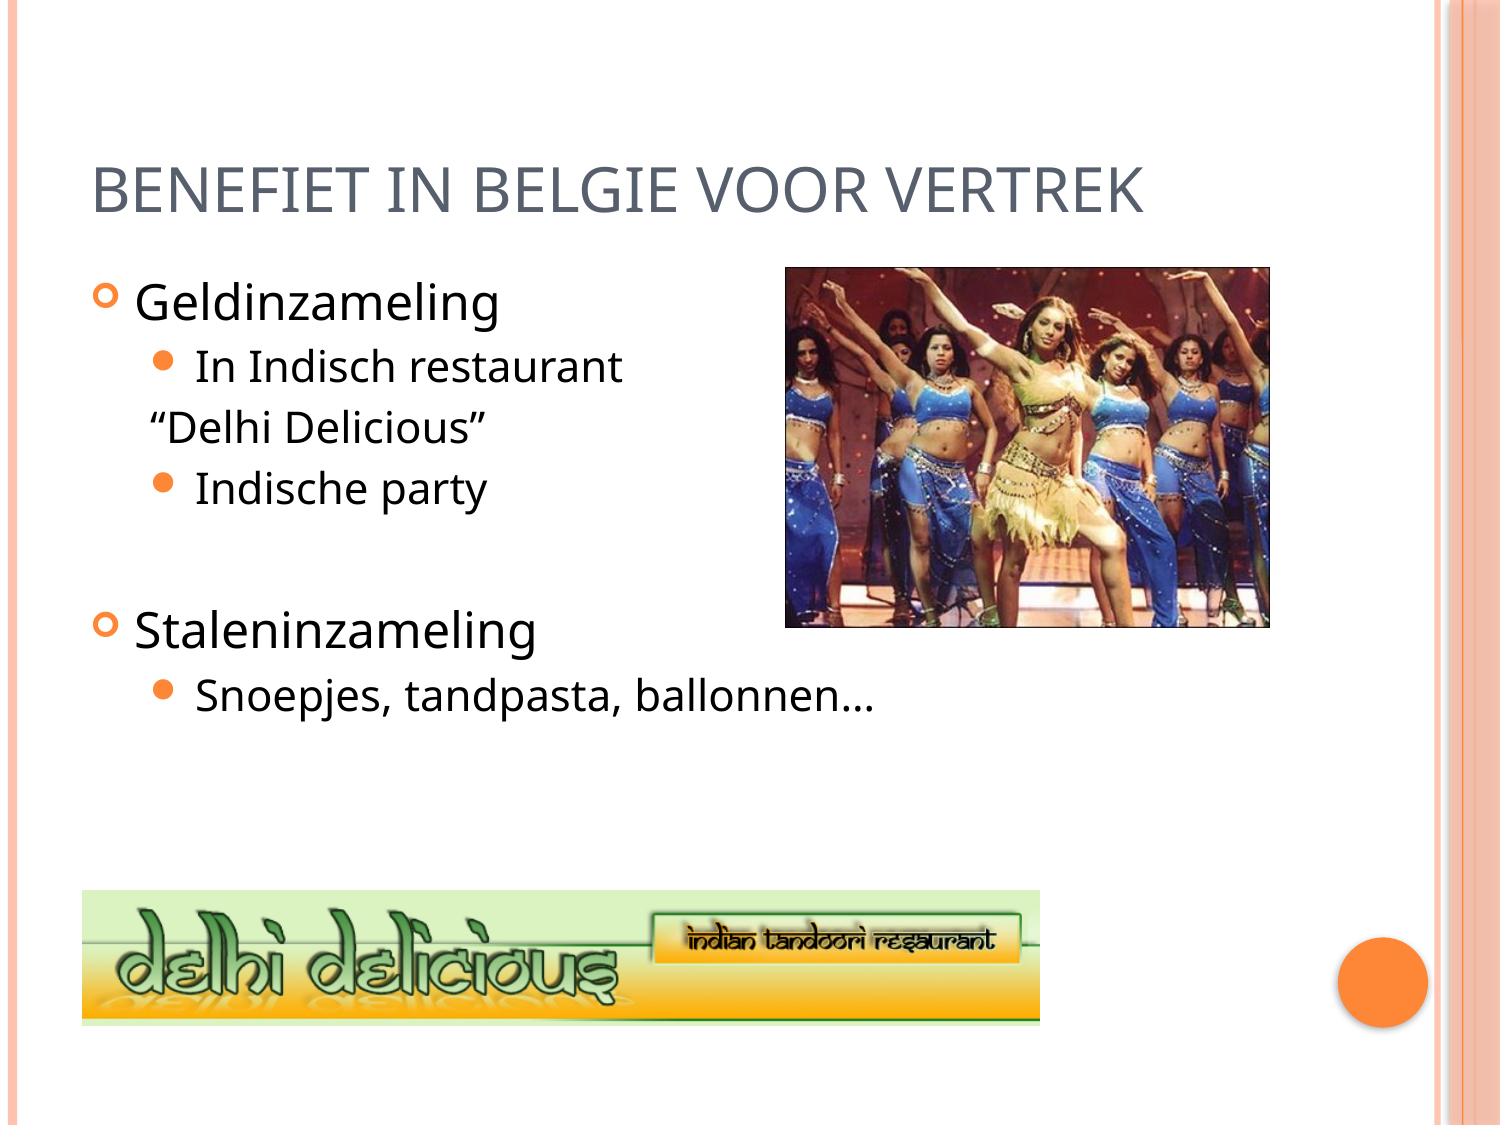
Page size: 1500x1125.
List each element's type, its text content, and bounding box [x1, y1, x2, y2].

list Geldinzameling In Indisch restaurant “Delhi Delicious” Indische party Staleninzameling Snoepjes, tandpasta, ballonnen… [74, 262, 1301, 1063]
title BENEFIET IN BELGIE VOOR VERTREK [75, 45, 1300, 233]
picture [81, 890, 1040, 1027]
picture [784, 266, 1271, 629]
